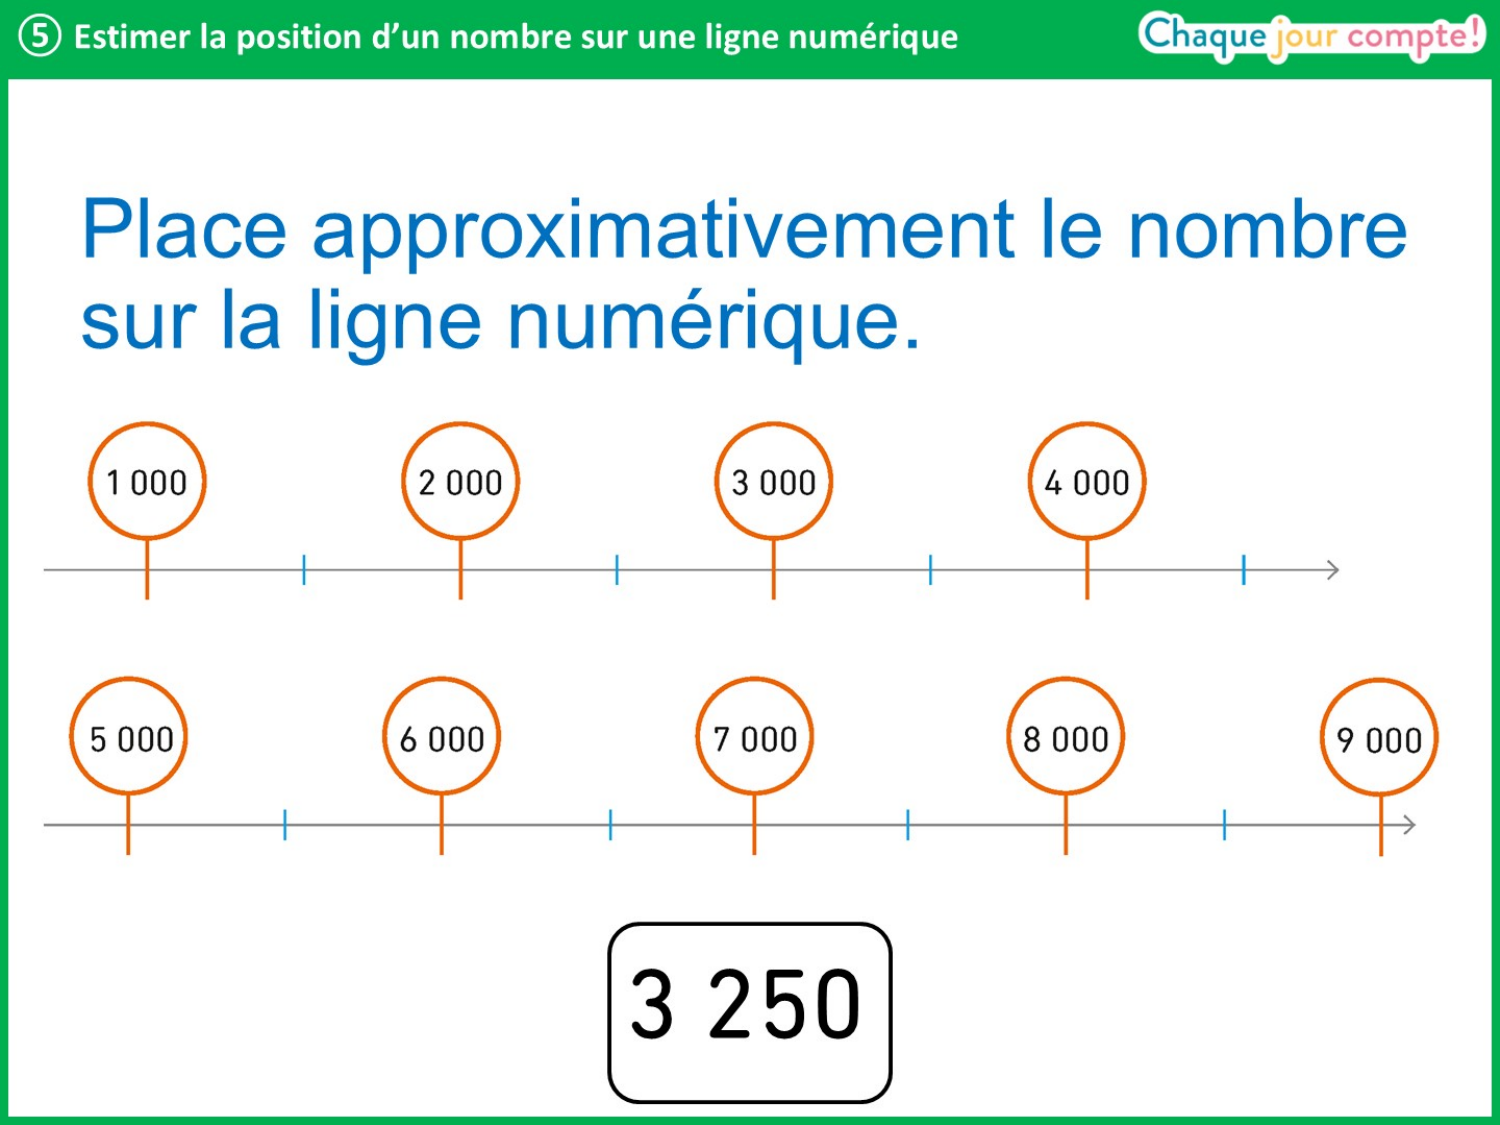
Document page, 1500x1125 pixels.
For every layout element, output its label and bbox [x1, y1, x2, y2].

list [0, 0, 1500, 1125]
